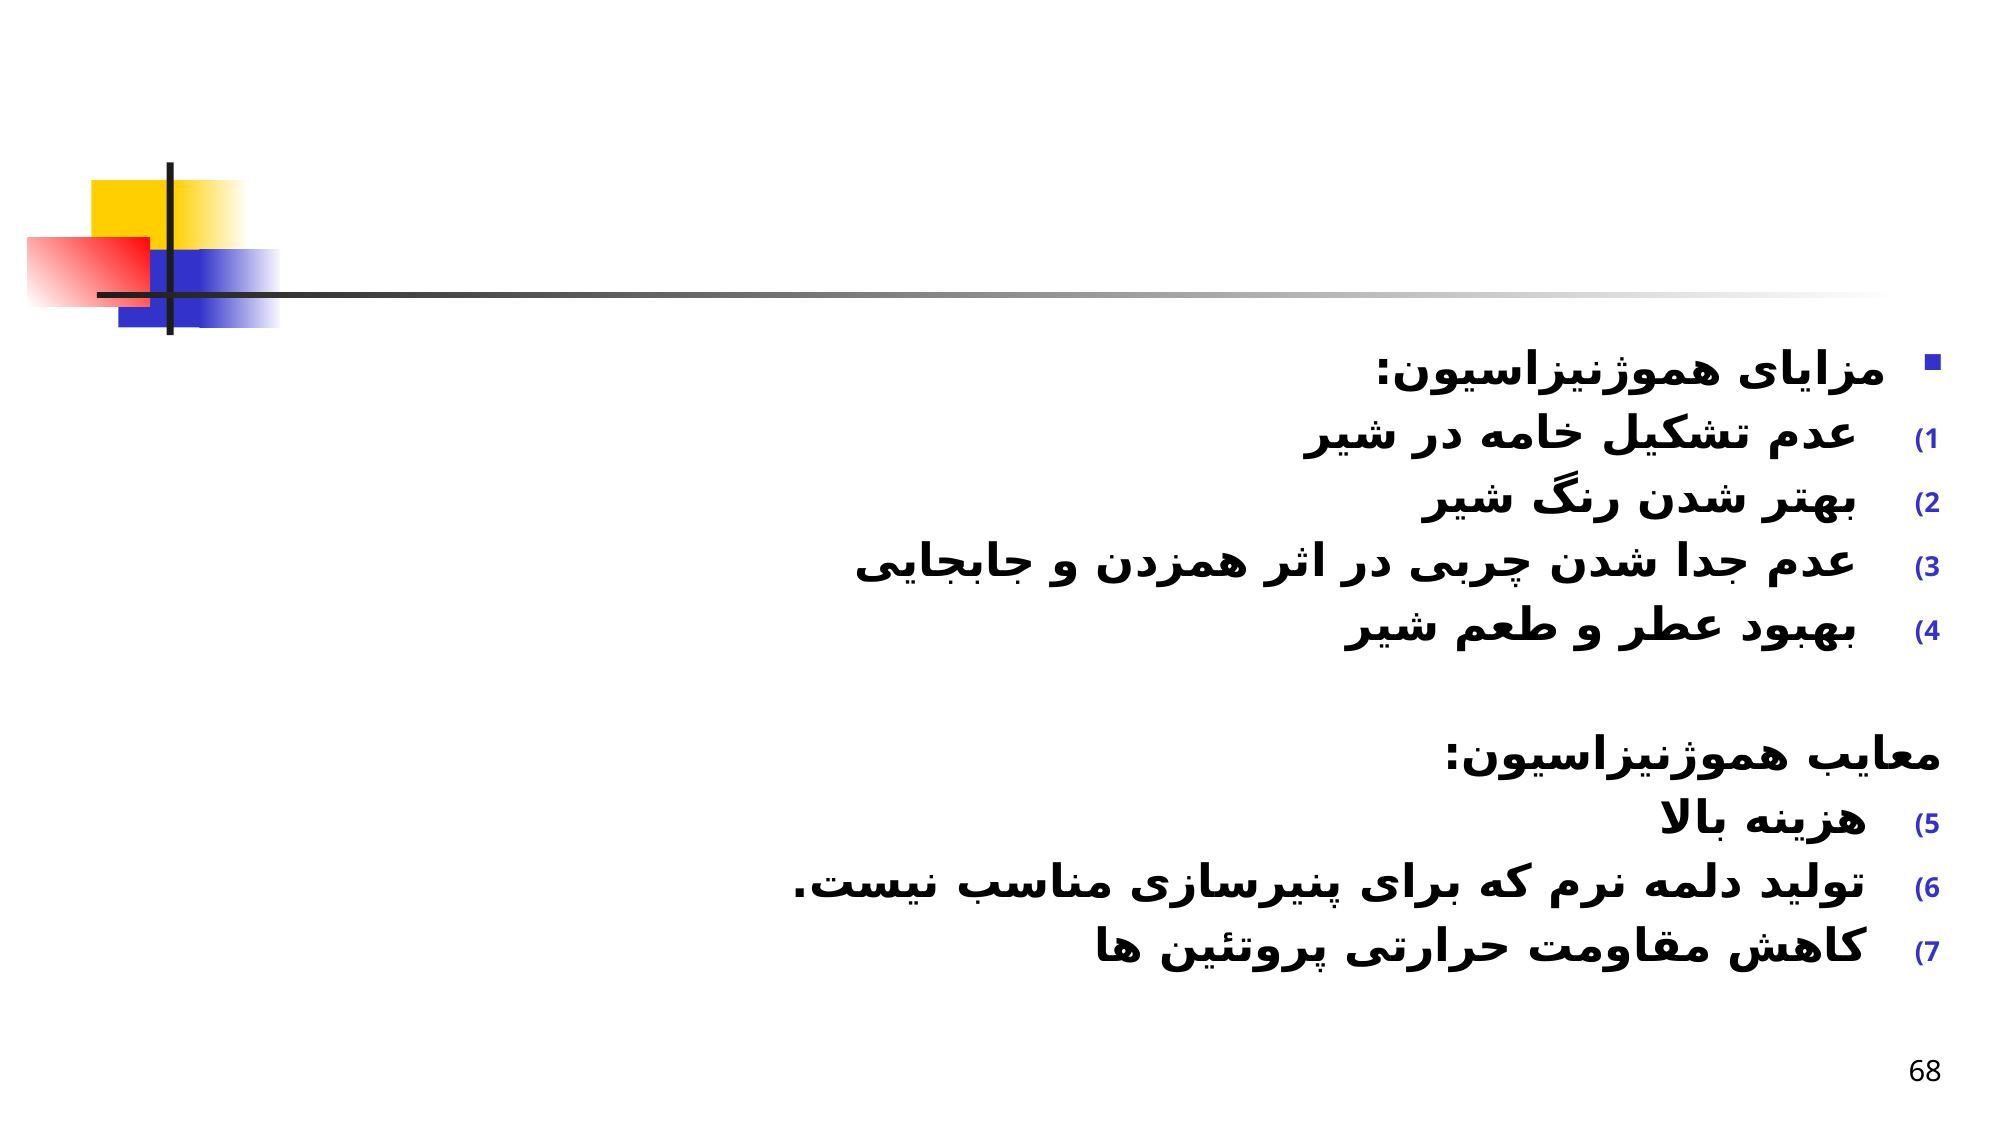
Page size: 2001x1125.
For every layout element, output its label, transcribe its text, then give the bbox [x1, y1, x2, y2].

list مزایای هموژنیزاسیون: عدم تشکیل خامه در شیر بهتر شدن رنگ شیر عدم جدا شدن چربی در اثر همزدن و جابجایی بهبود عطر و طعم شیر معایب هموژنیزاسیون: هزینه بالا تولید دلمه نرم که برای پنیرسازی مناسب نیست. کاهش مقاومت حرارتی پروتئین ها [0, 331, 1959, 1006]
slide_number 68 [1540, 1023, 1958, 1100]
